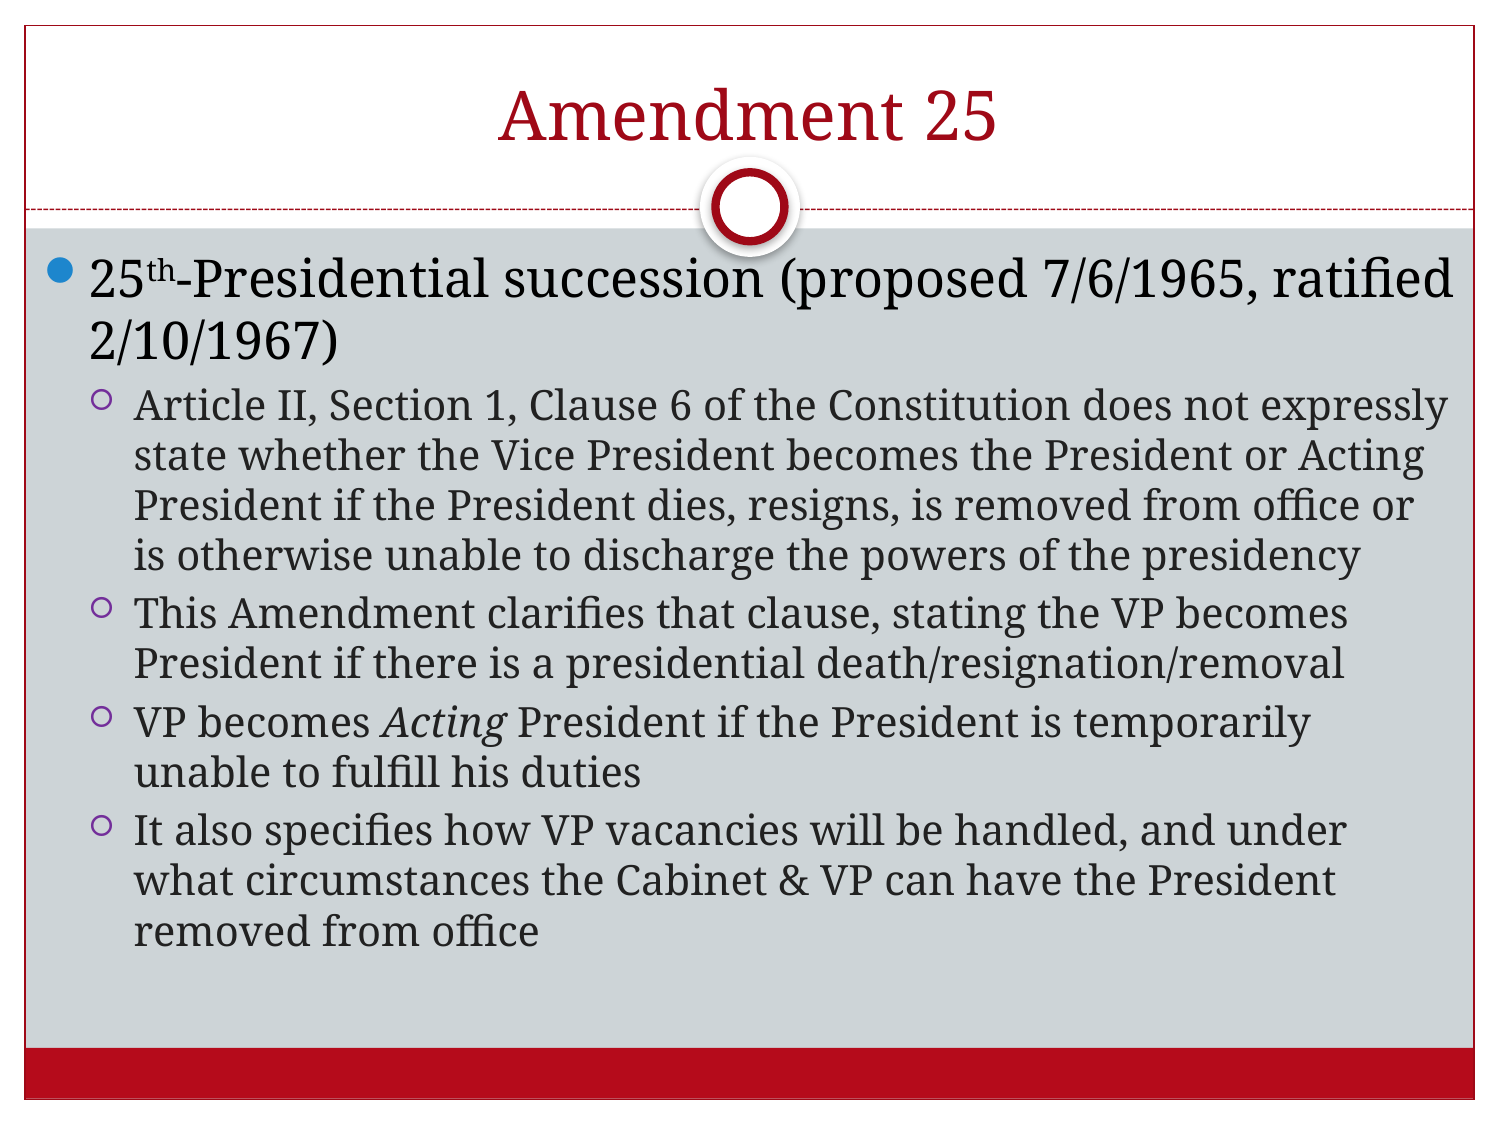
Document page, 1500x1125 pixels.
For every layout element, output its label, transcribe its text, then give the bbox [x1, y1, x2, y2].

title Amendment 25 [49, 37, 1450, 162]
list 25th-Presidential succession (proposed 7/6/1965, ratified 2/10/1967) Article II, Section 1, Clause 6 of the Constitution does not expressly state whether the Vice President becomes the President or Acting President if the President dies, resigns, is removed from office or is otherwise unable to discharge the powers of the presidency This Amendment clarifies that clause, stating the VP becomes President if there is a presidential death/resignation/removal VP becomes Acting President if the President is temporarily unable to fulfill his duties It also specifies how VP vacancies will be handled, and under what circumstances the Cabinet & VP can have the President removed from office [28, 237, 1473, 1057]
